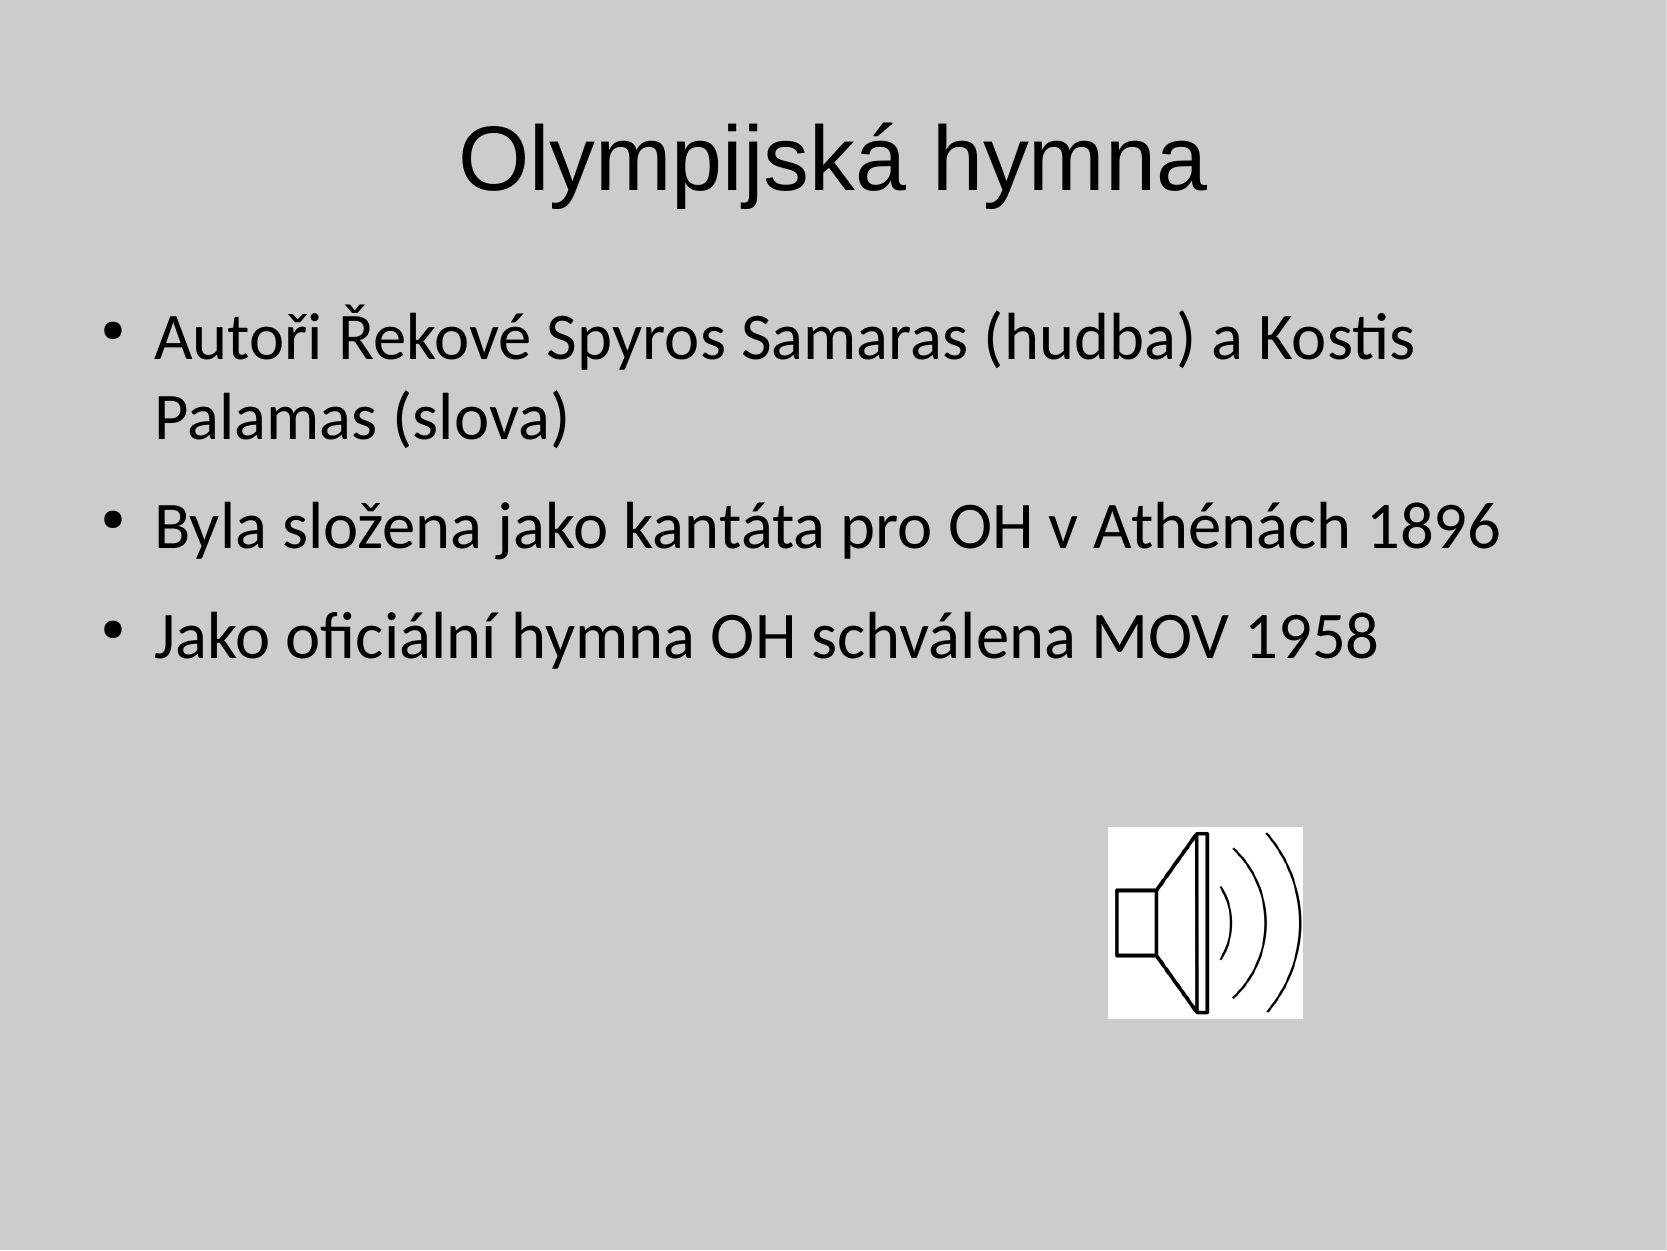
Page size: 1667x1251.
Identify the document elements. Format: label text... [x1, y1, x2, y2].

title Olympijská hymna [83, 49, 1584, 259]
picture [1107, 826, 1303, 1020]
list Autoři Řekové Spyros Samaras (hudba) a Kostis Palamas (slova) Byla složena jako kantáta pro OH v Athénách 1896 Jako oficiální hymna OH schválena MOV 1958 [83, 292, 1584, 1118]
